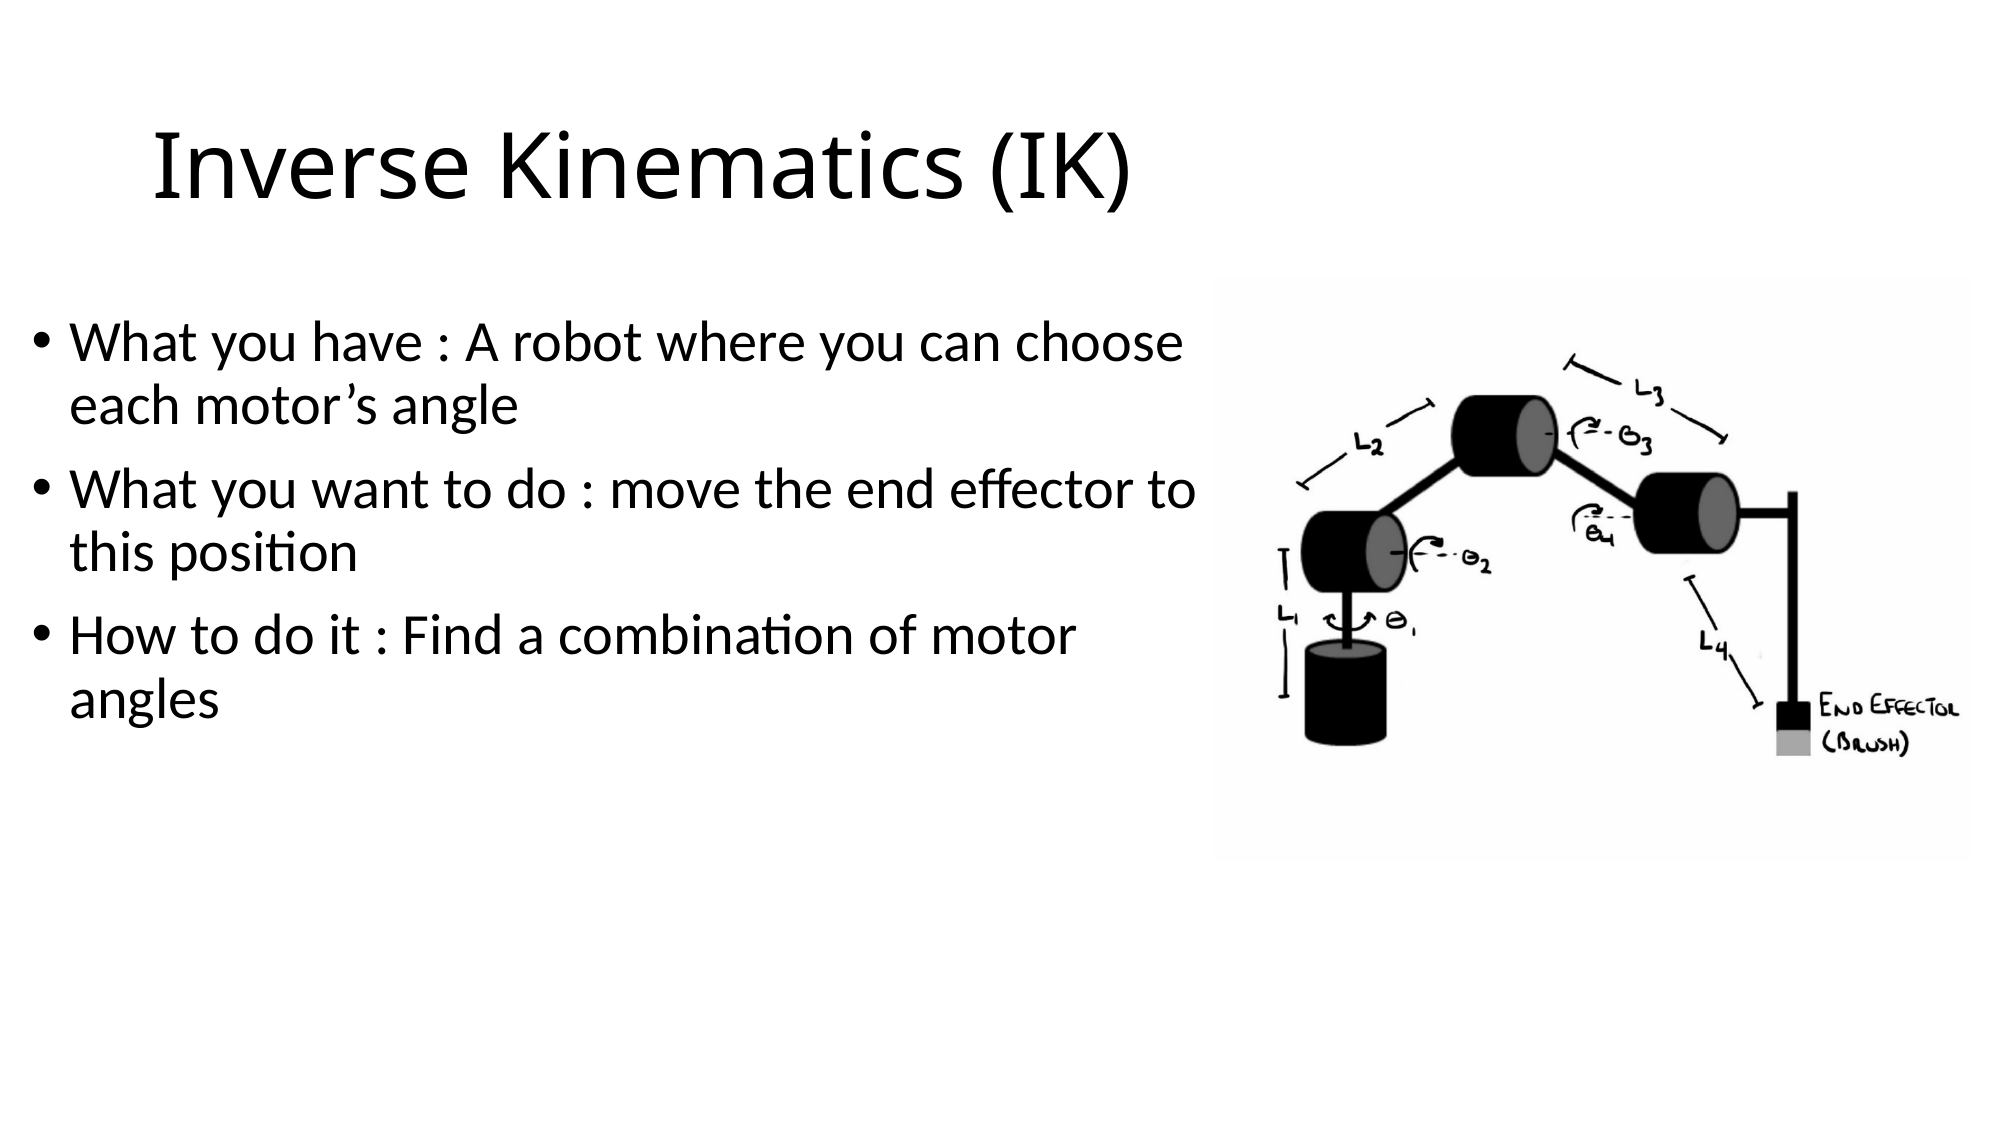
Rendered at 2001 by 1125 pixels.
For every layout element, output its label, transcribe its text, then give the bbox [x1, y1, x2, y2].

picture [1214, 277, 1970, 861]
title Inverse Kinematics (IK) [137, 59, 1863, 278]
list What you have : A robot where you can choose each motor’s angle What you want to do : move the end effector to this position How to do it : Find a combination of motor angles [16, 303, 1215, 1018]
